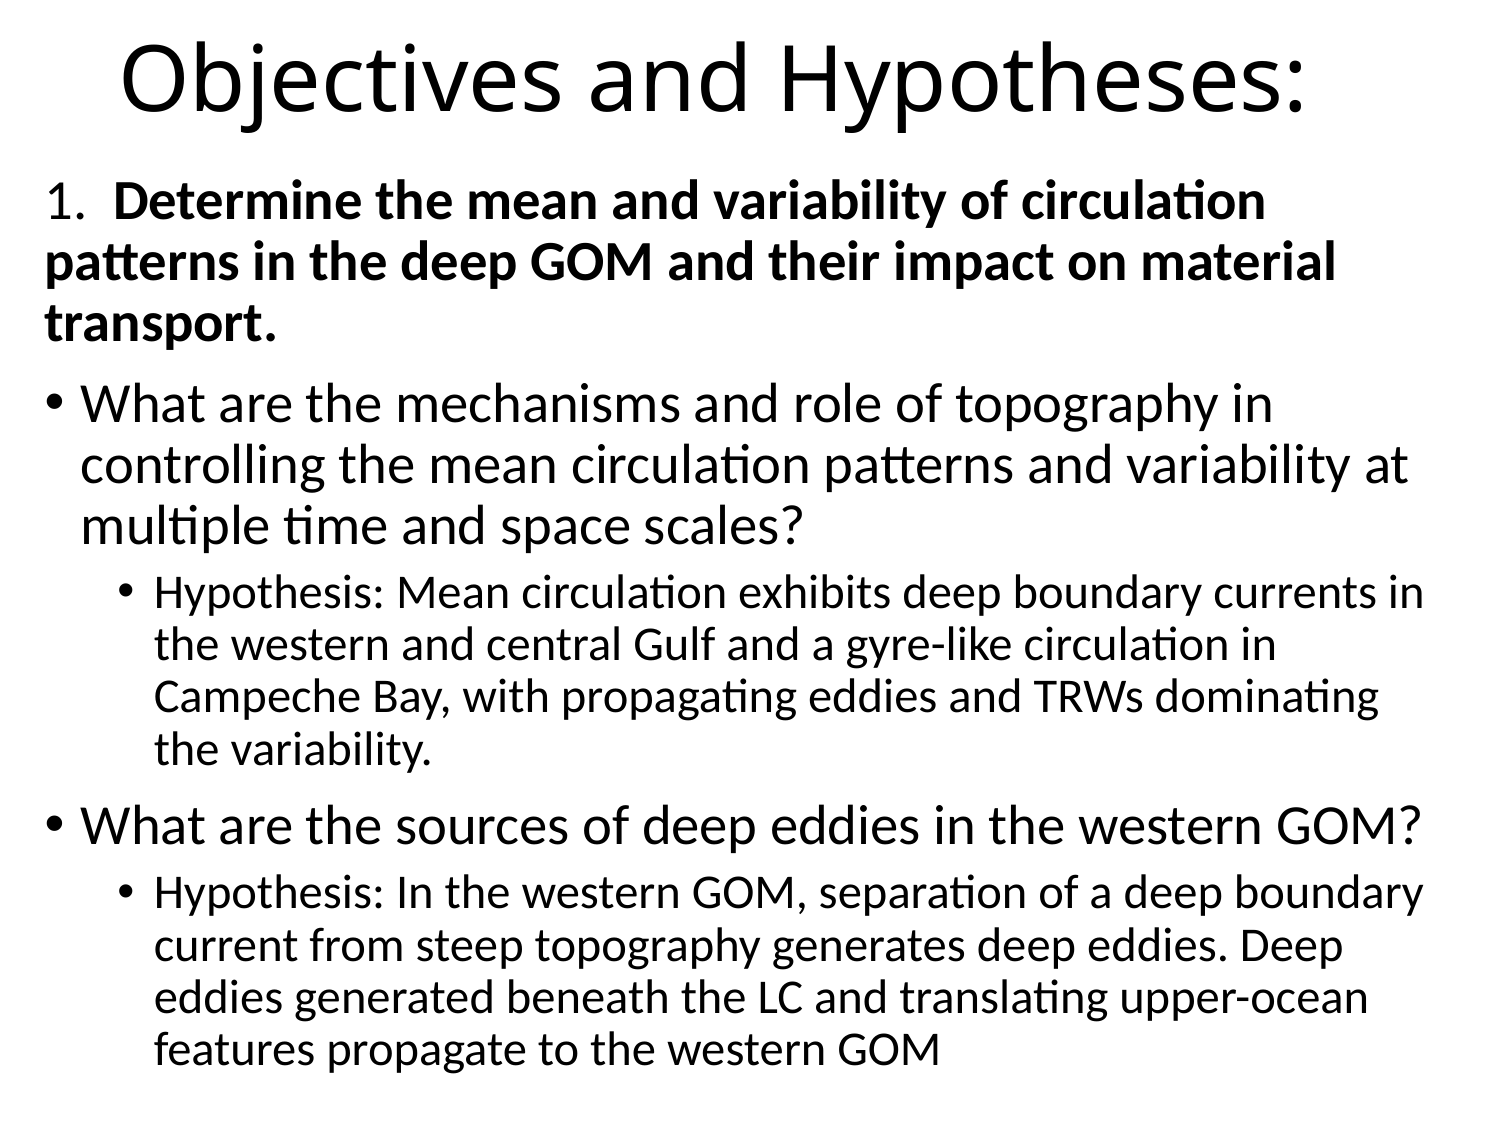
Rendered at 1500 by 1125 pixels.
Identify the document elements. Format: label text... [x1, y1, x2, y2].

title Objectives and Hypotheses: [103, 0, 1397, 163]
list 1. Determine the mean and variability of circulation patterns in the deep GOM and their impact on material transport. What are the mechanisms and role of topography in controlling the mean circulation patterns and variability at multiple time and space scales? Hypothesis: Mean circulation exhibits deep boundary currents in the western and central Gulf and a gyre-like circulation in Campeche Bay, with propagating eddies and TRWs dominating the variability. What are the sources of deep eddies in the western GOM? Hypothesis: In the western GOM, separation of a deep boundary current from steep topography generates deep eddies. Deep eddies generated beneath the LC and translating upper-ocean features propagate to the western GOM [29, 163, 1465, 1125]
